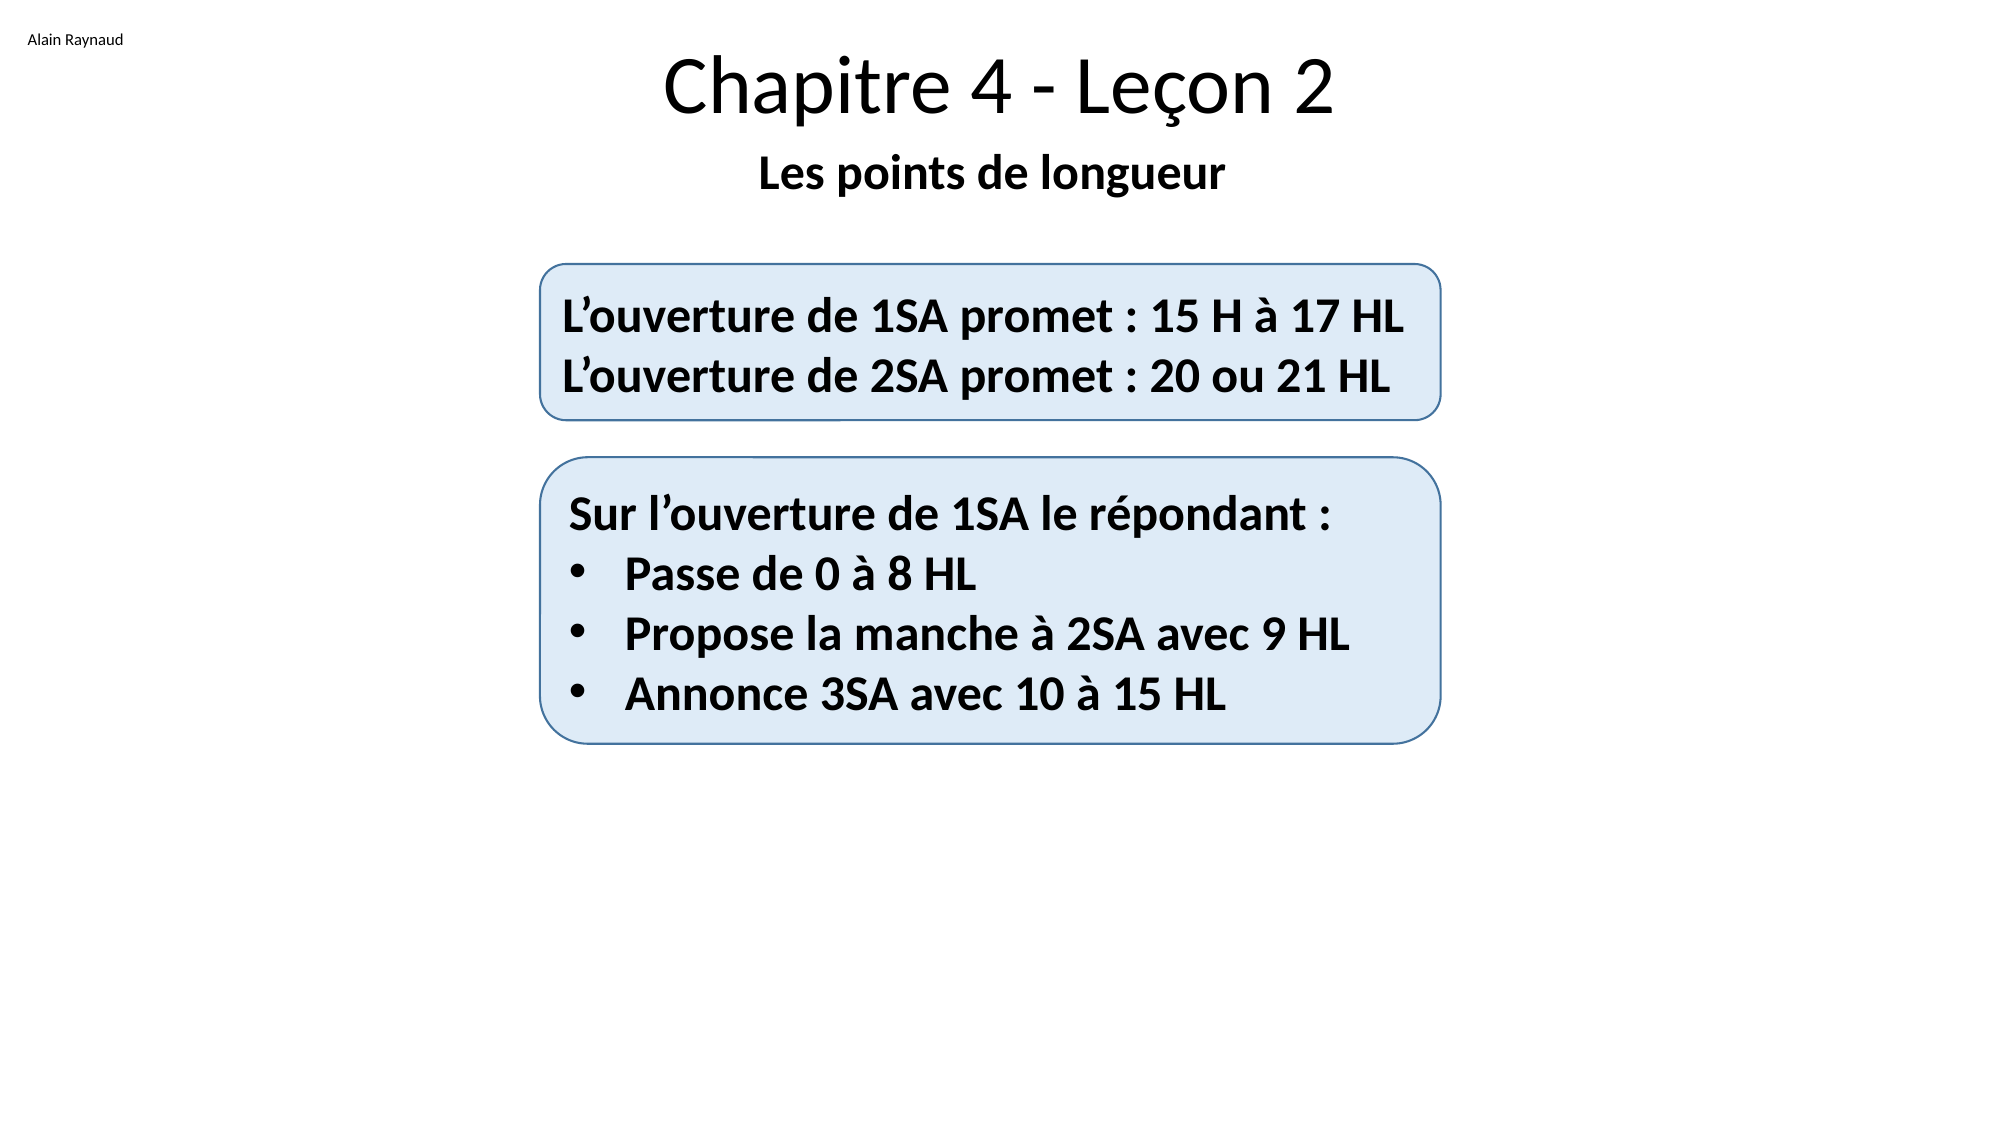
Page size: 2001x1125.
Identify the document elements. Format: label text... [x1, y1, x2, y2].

title Chapitre 4 - Leçon 2 [249, 38, 1750, 139]
text_box Sur l’ouverture de 1SA le répondant : Passe de 0 à 8 HL Propose la manche à 2SA avec 9 HL Annonce 3SA avec 10 à 15 HL [538, 456, 1442, 745]
text_box Alain Raynaud [12, 21, 147, 57]
text_box L’ouverture de 1SA promet : 15 H à 17 HL L’ouverture de 2SA promet : 20 ou 21 HL [538, 262, 1442, 422]
subtitle Les points de longueur [37, 139, 1948, 1088]
